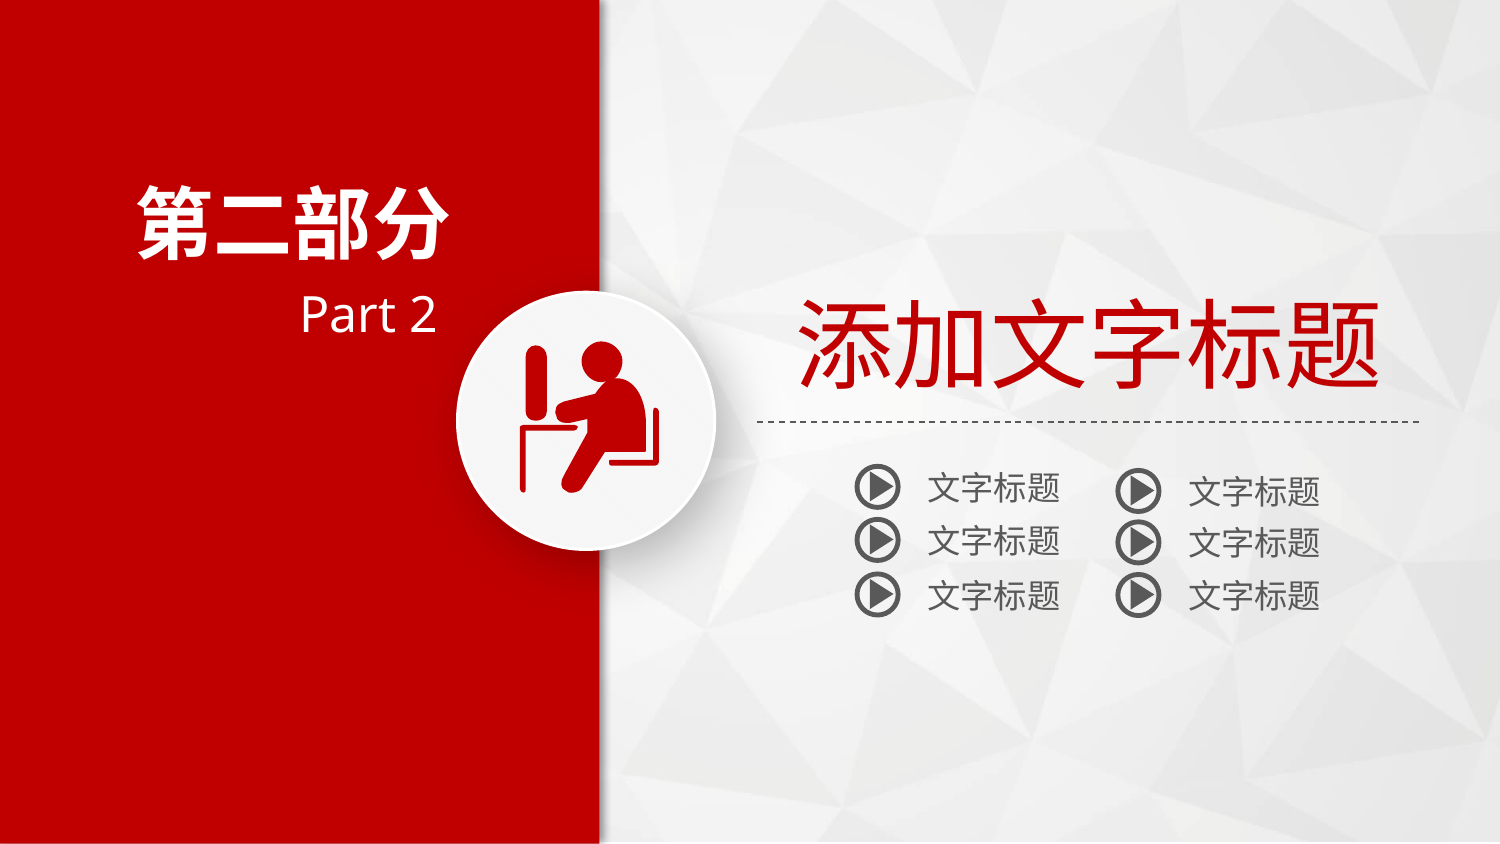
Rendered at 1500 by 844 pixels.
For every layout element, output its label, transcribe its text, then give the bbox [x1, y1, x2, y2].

text_box 添加文字标题 [723, 277, 1455, 407]
picture [601, 0, 1500, 842]
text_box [854, 459, 1077, 512]
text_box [519, 341, 660, 493]
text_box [854, 512, 1077, 567]
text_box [854, 567, 1077, 624]
text_box [0, 0, 601, 844]
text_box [1115, 567, 1338, 624]
text_box 第二部分 [119, 168, 467, 275]
text_box Part 2 [156, 277, 449, 349]
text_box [1115, 463, 1338, 514]
text_box [455, 290, 717, 552]
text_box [1115, 514, 1338, 567]
